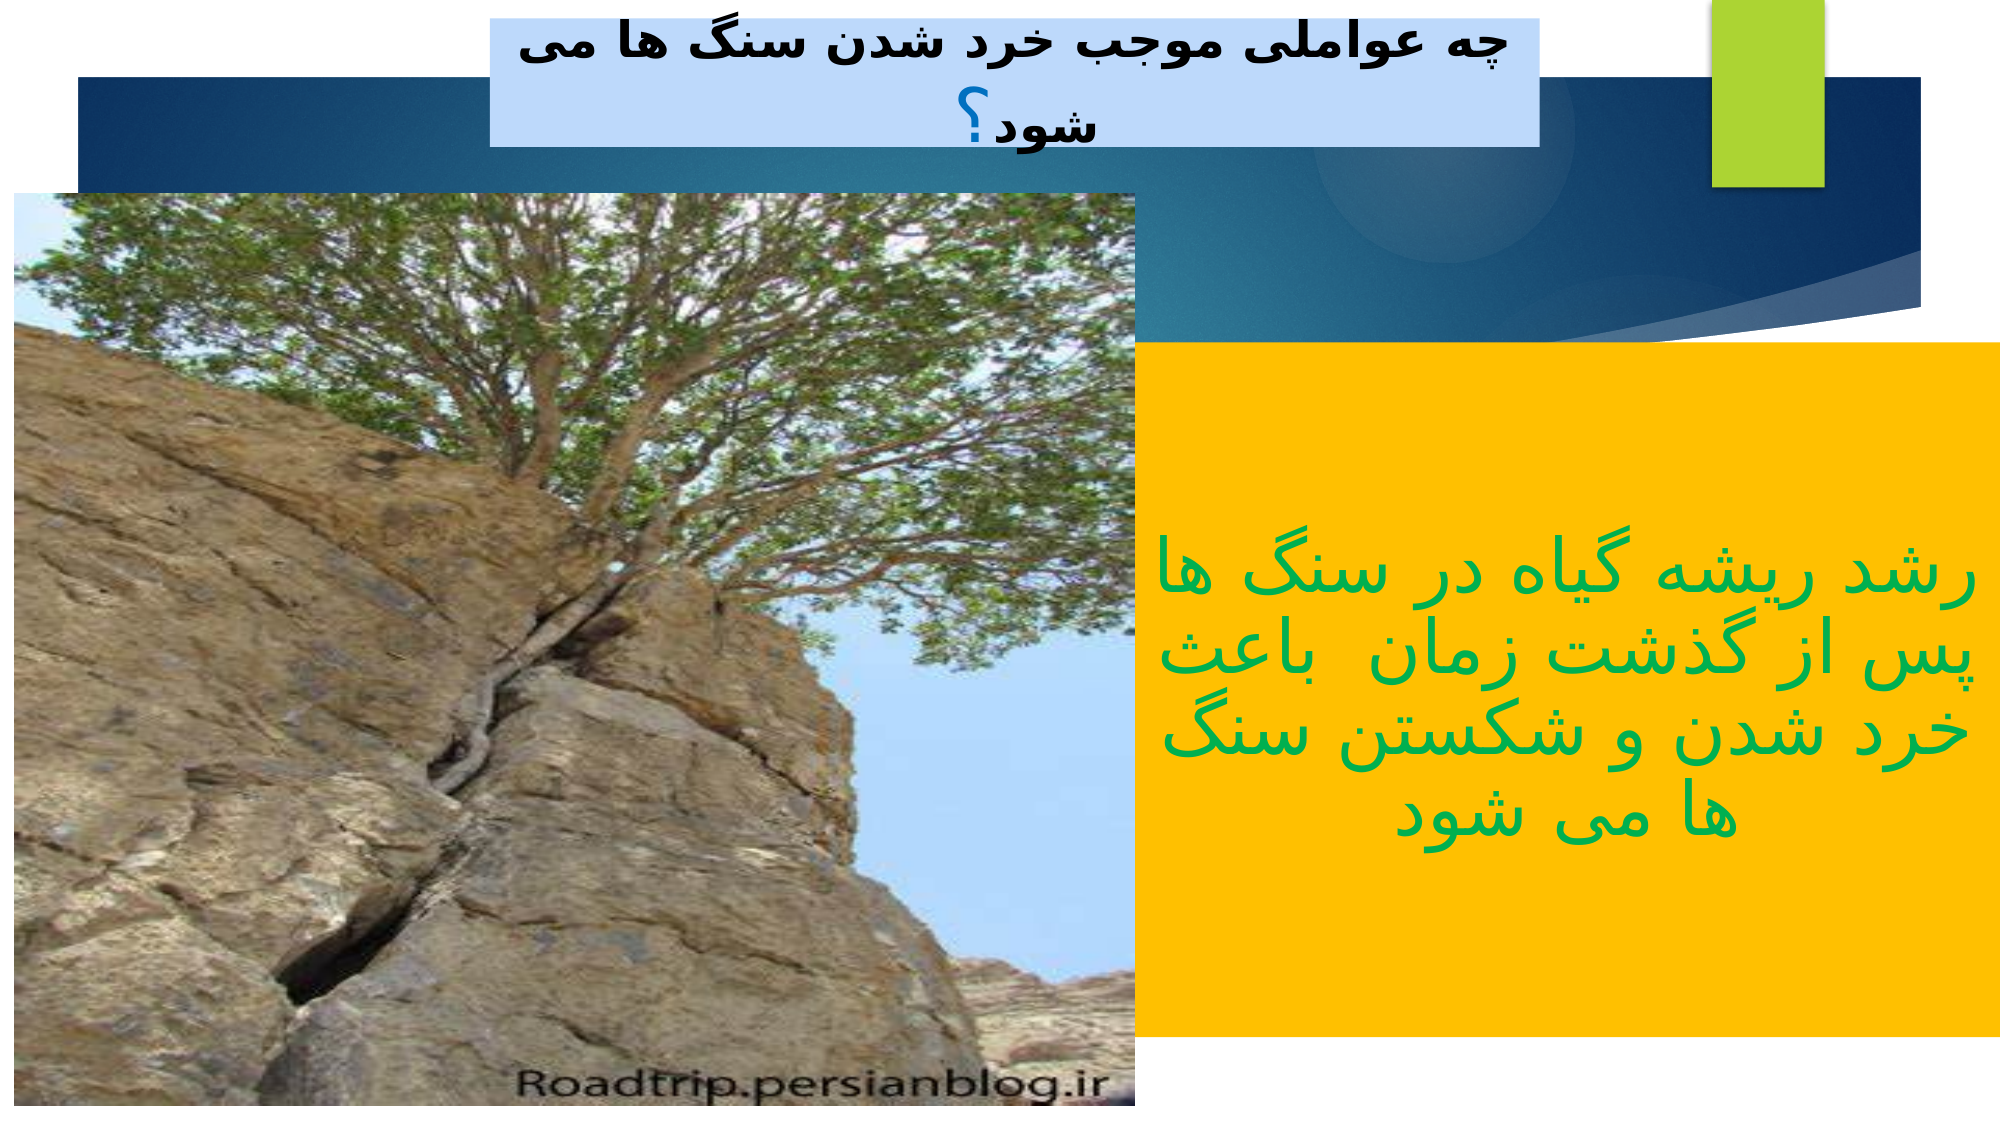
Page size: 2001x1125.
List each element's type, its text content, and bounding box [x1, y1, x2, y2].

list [13, 192, 1136, 1106]
text_box رشد ریشه گیاه در سنگ ها پس از گذشت زمان باعث خرد شدن و شکستن سنگ ها می شود [1140, 342, 2000, 1038]
title چه عواملی موجب خرد شدن سنگ ها می شود؟ [489, 18, 1540, 147]
